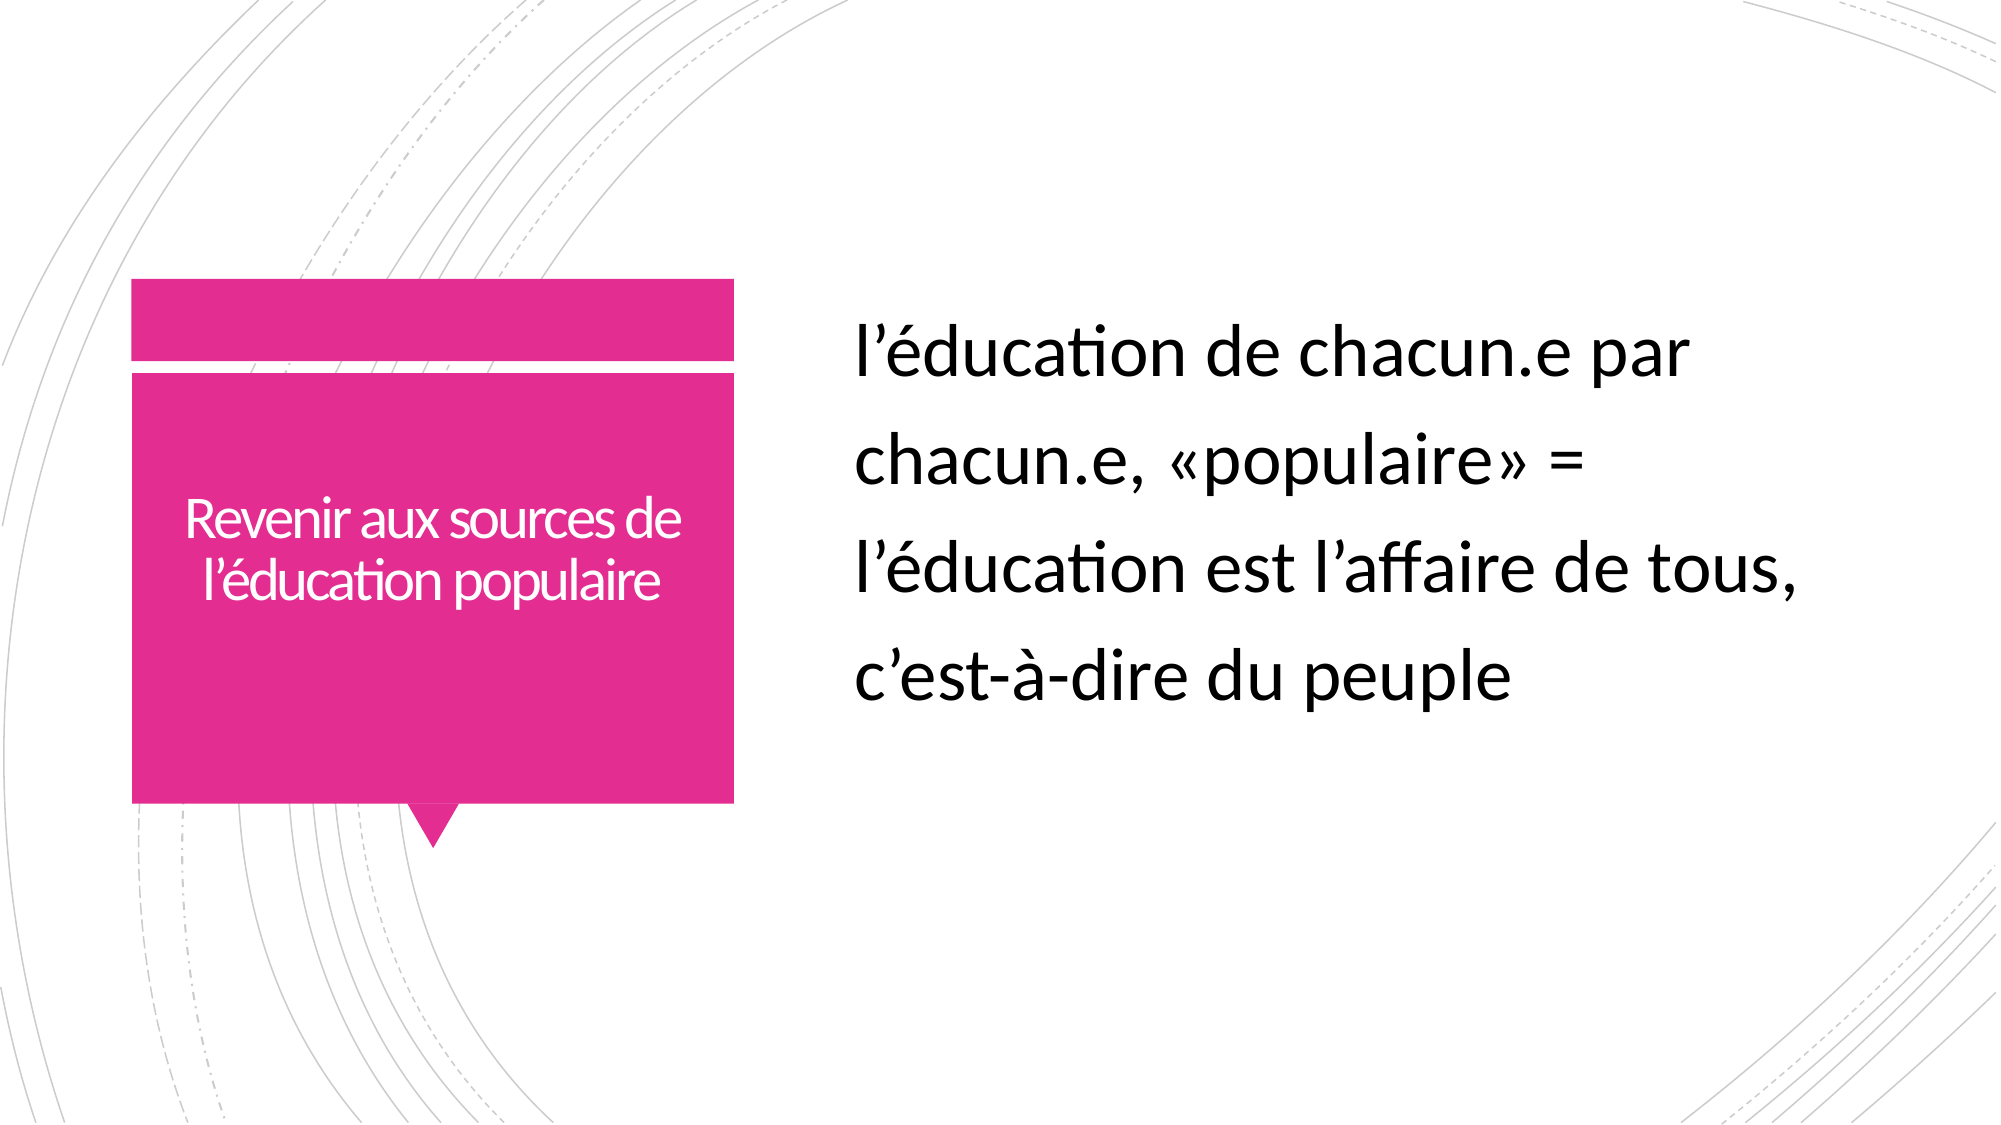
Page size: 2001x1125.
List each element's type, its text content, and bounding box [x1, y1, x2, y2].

title Revenir aux sources de l’éducation populaire [145, 385, 720, 789]
list l’éducation de chacun.e par chacun.e, «populaire» = l’éducation est l’affaire de tous, c’est-à-dire du peuple [839, 0, 1871, 1125]
